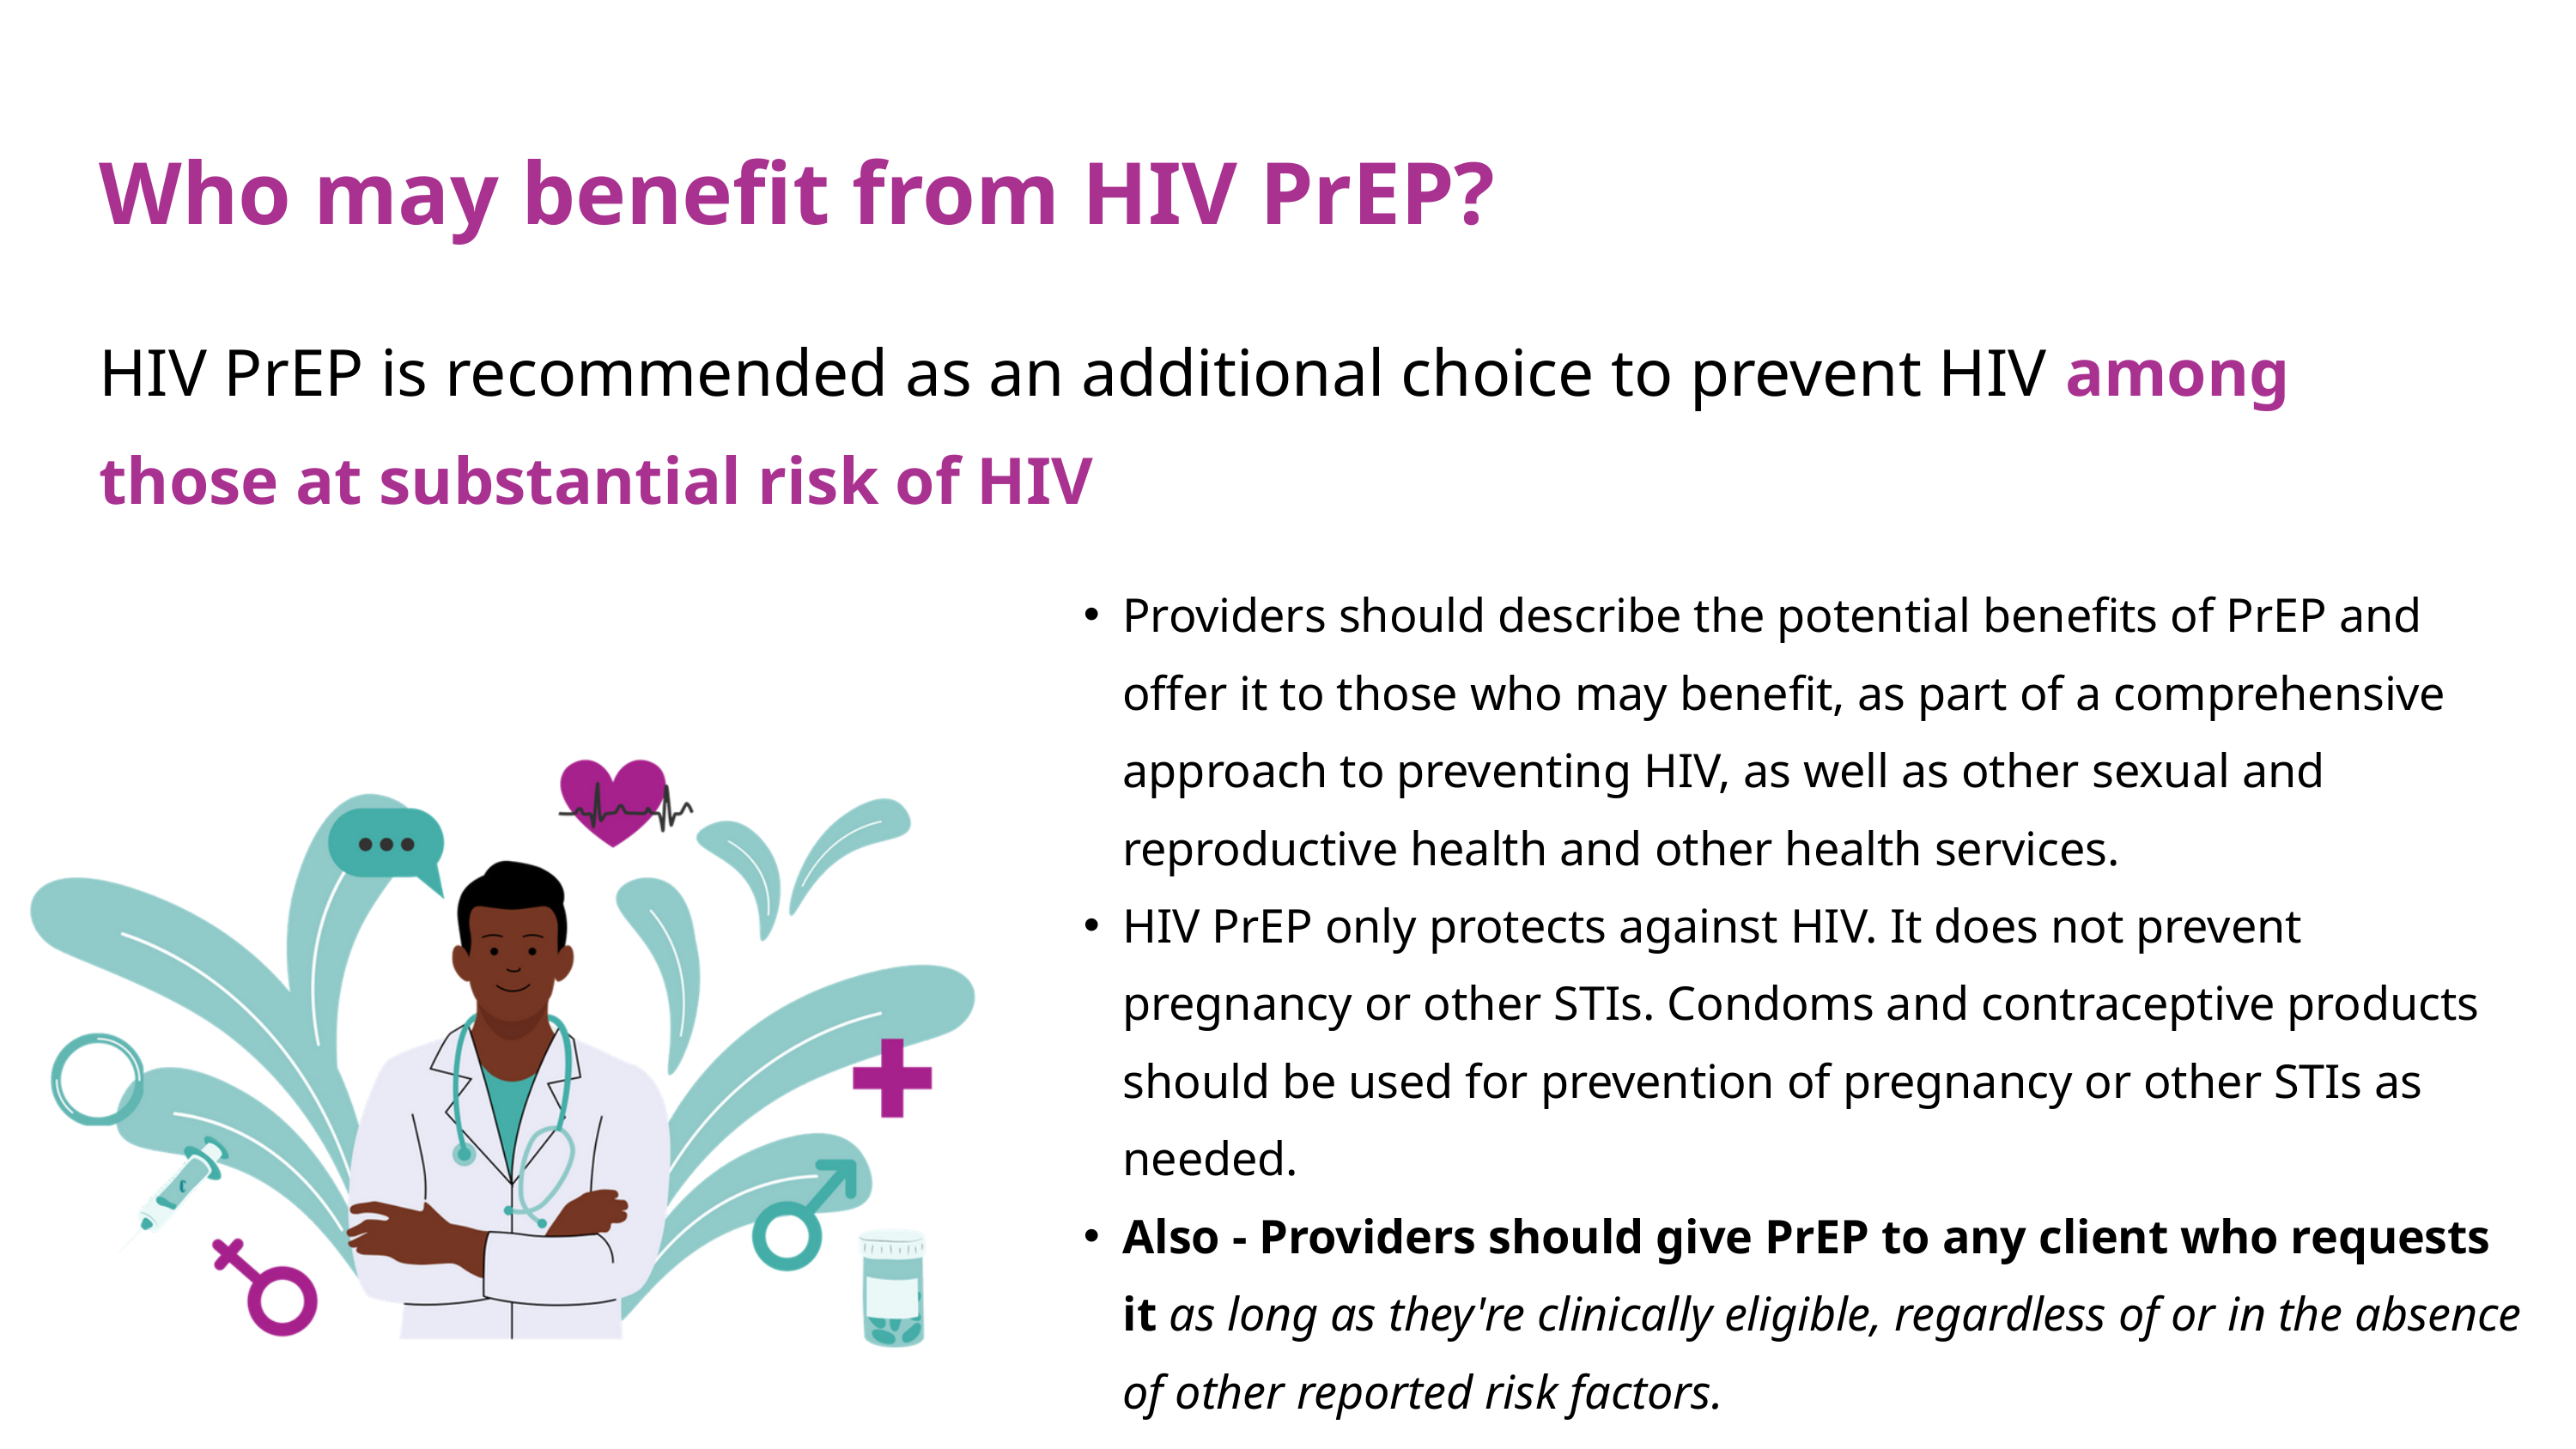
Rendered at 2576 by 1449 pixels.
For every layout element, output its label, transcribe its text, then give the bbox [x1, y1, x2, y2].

text_box Providers should describe the potential benefits of PrEP and offer it to those who may benefit, as part of a comprehensive approach to preventing HIV, as well as other sexual and reproductive health and other health services. HIV PrEP only protects against HIV. It does not prevent pregnancy or other STIs. Condoms and contraceptive products should be used for prevention of pregnancy or other STIs as needed. Also - Providers should give PrEP to any client who requests it as long as they're clinically eligible, regardless of or in the absence of other reported risk factors. Clients may not be able to or may not wish to disclose the reasons they’re requesting PrEP. [1044, 564, 2536, 1449]
text_box HIV PrEP is recommended as an additional choice to prevent HIV among those at substantial risk of HIV [99, 300, 2366, 518]
text_box Who may benefit from HIV PrEP? [99, 98, 2282, 242]
text_box [0, 654, 1012, 1449]
